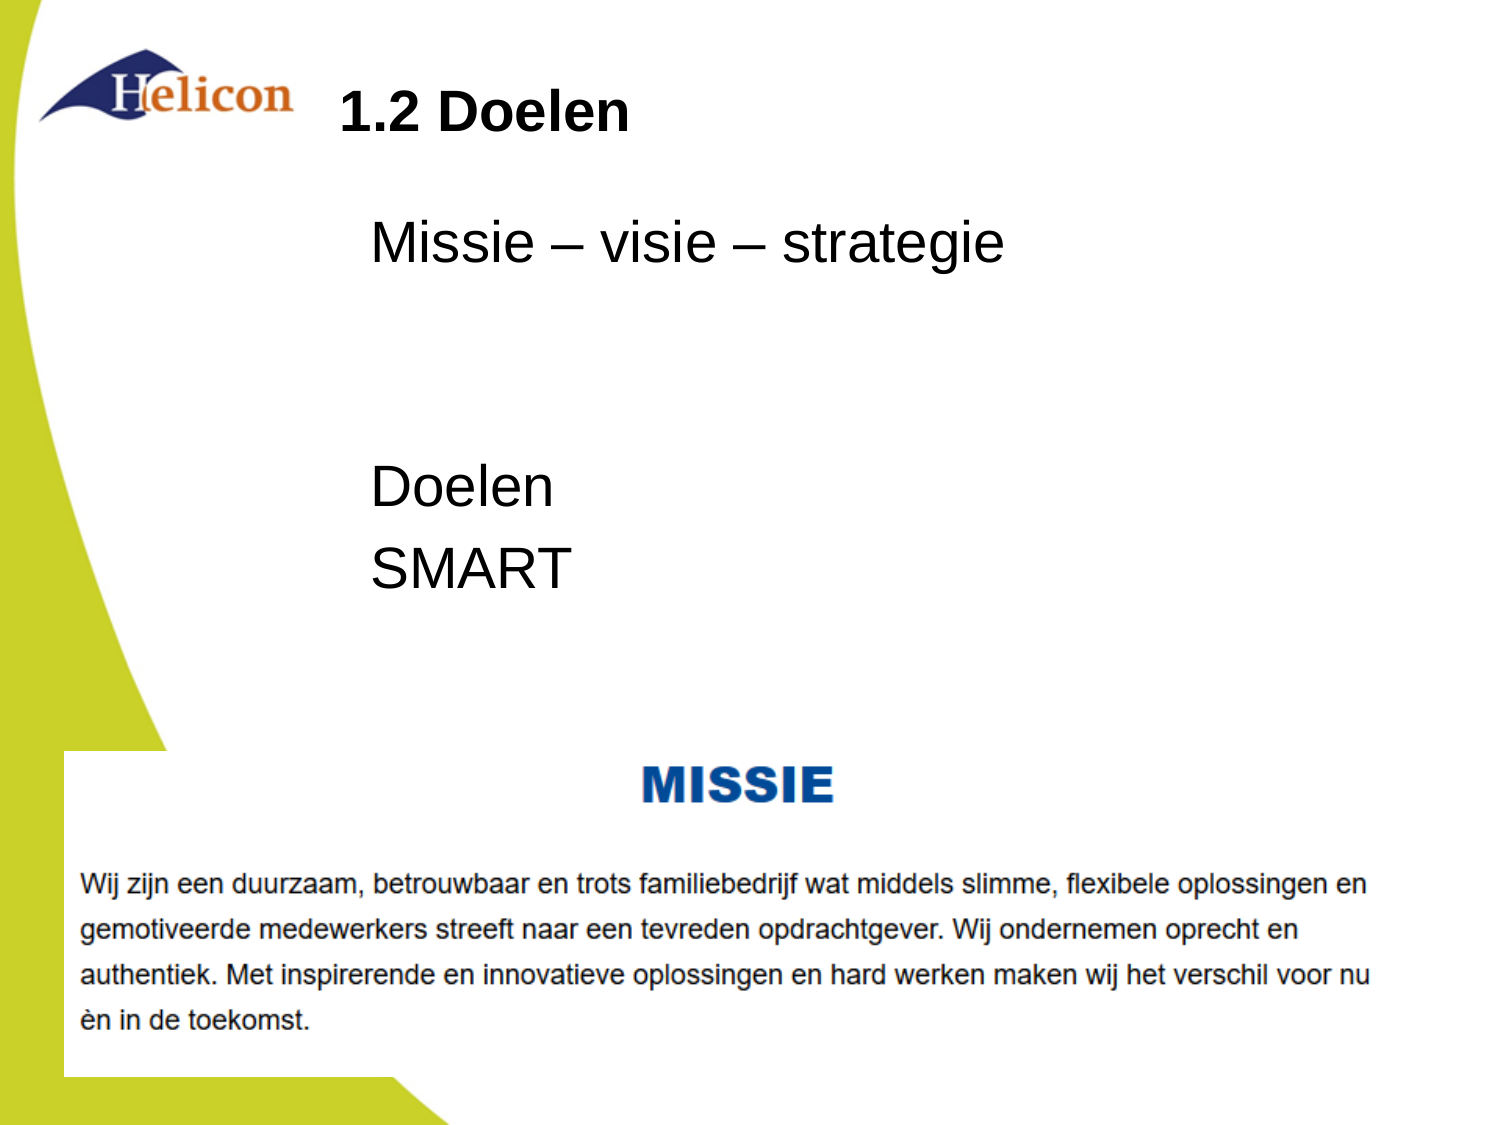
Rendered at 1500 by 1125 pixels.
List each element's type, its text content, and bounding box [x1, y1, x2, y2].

picture [0, 0, 1500, 1125]
title 1.2 Doelen [324, 54, 1415, 161]
list Missie – visie – strategie Doelen SMART [336, 196, 1425, 1005]
